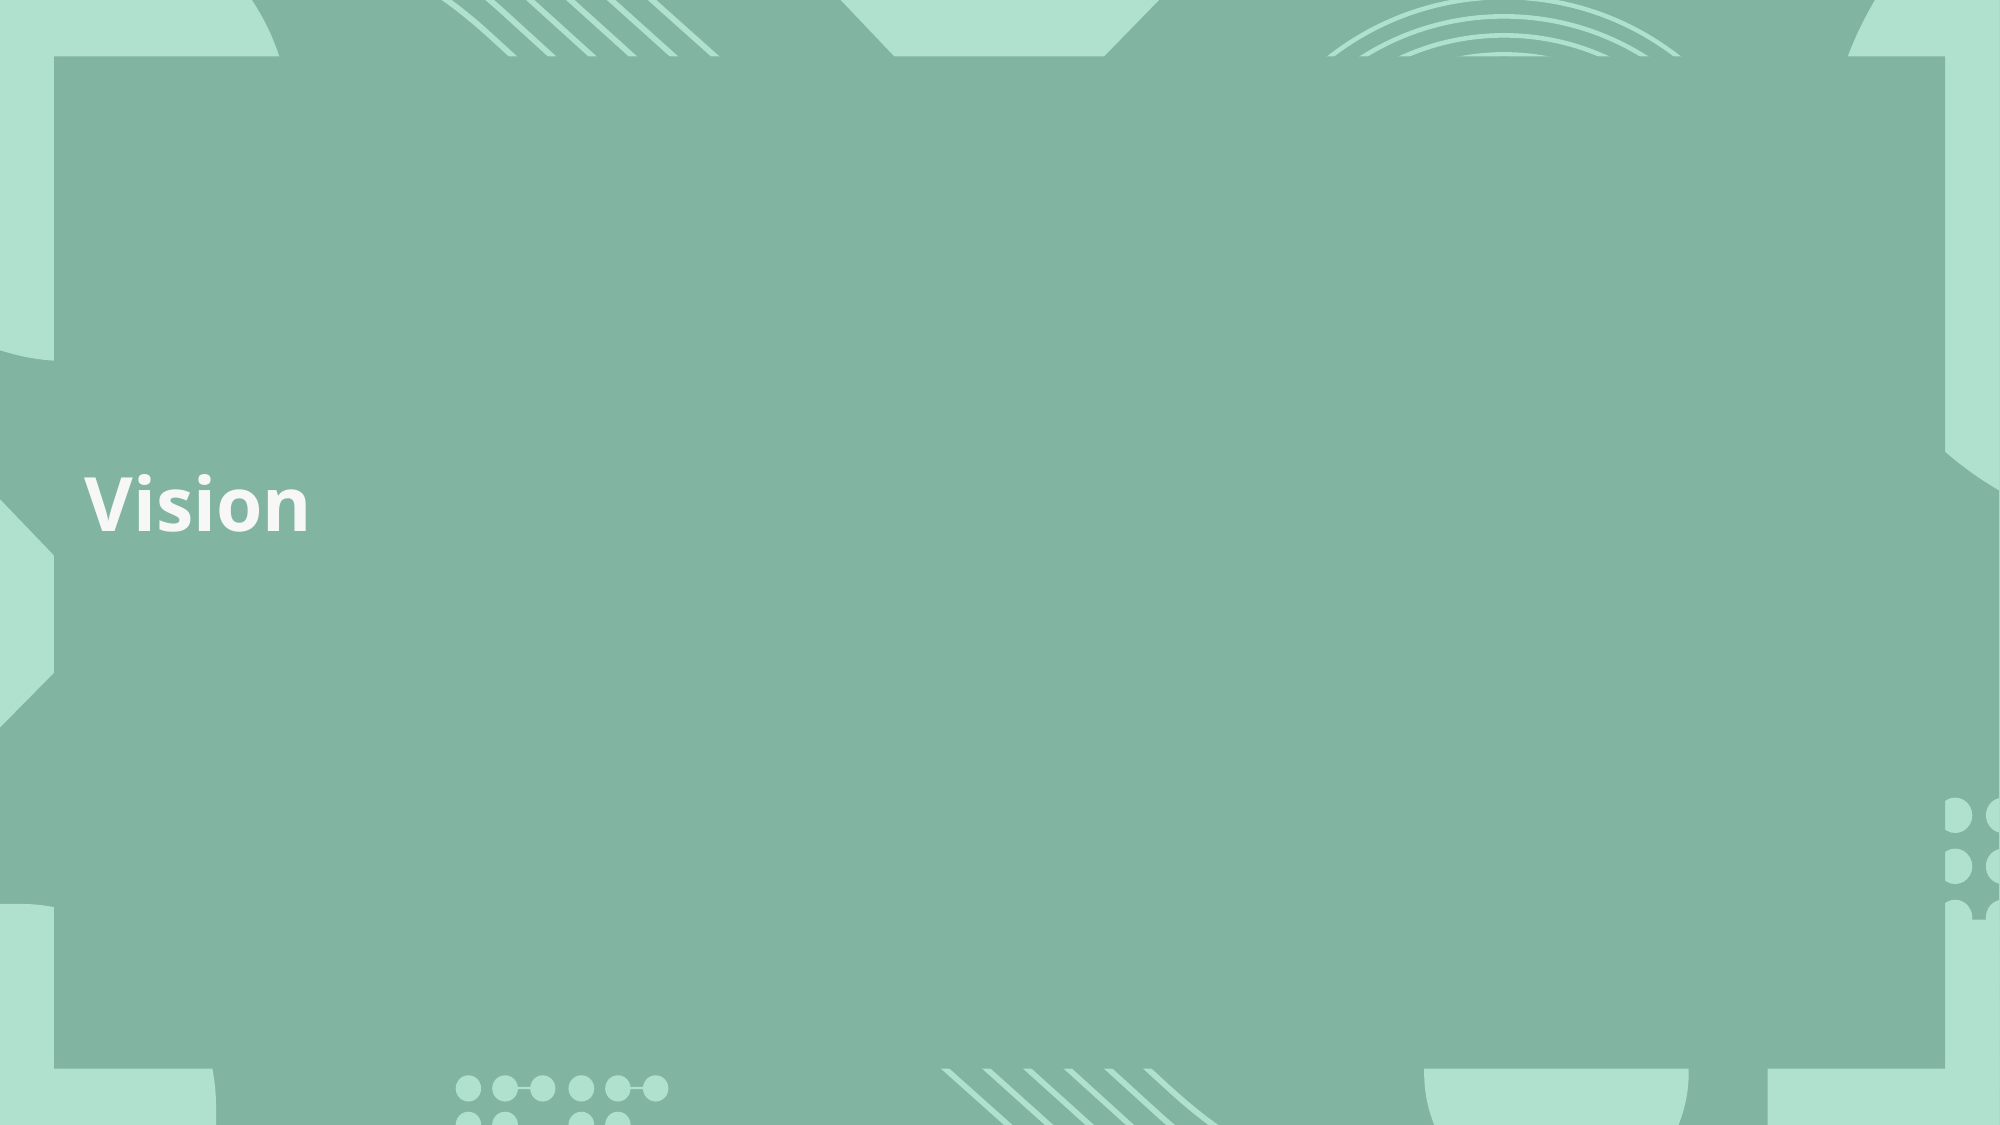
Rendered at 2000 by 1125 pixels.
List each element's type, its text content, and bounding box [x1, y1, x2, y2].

title Vision [69, 328, 1412, 549]
